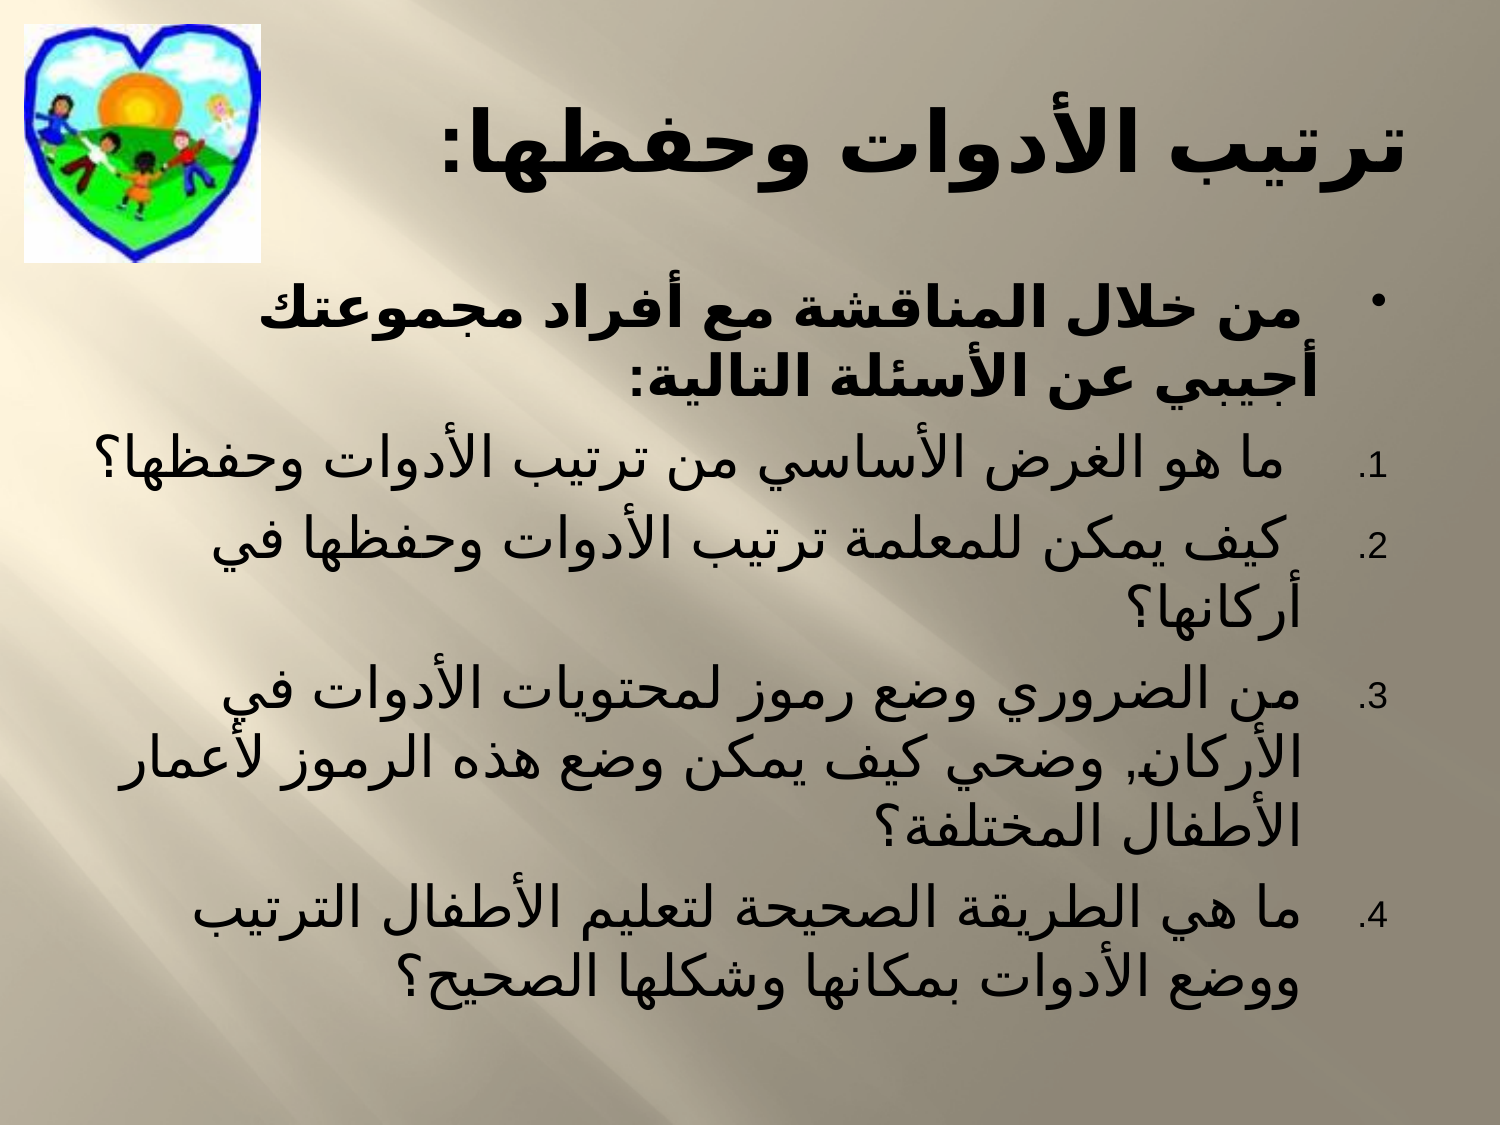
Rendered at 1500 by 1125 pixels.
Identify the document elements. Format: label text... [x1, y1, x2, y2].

picture [24, 24, 261, 263]
title ترتيب الأدوات وحفظها: [294, 45, 1425, 233]
list من خلال المناقشة مع أفراد مجموعتك أجيبي عن الأسئلة التالية: ما هو الغرض الأساسي من ترتيب الأدوات وحفظها؟ كيف يمكن للمعلمة ترتيب الأدوات وحفظها في أركانها؟ من الضروري وضع رموز لمحتويات الأدوات في الأركان, وضحي كيف يمكن وضع هذه الرموز لأعمار الأطفال المختلفة؟ ما هي الطريقة الصحيحة لتعليم الأطفال الترتيب ووضع الأدوات بمكانها وشكلها الصحيح؟ [74, 262, 1426, 1036]
